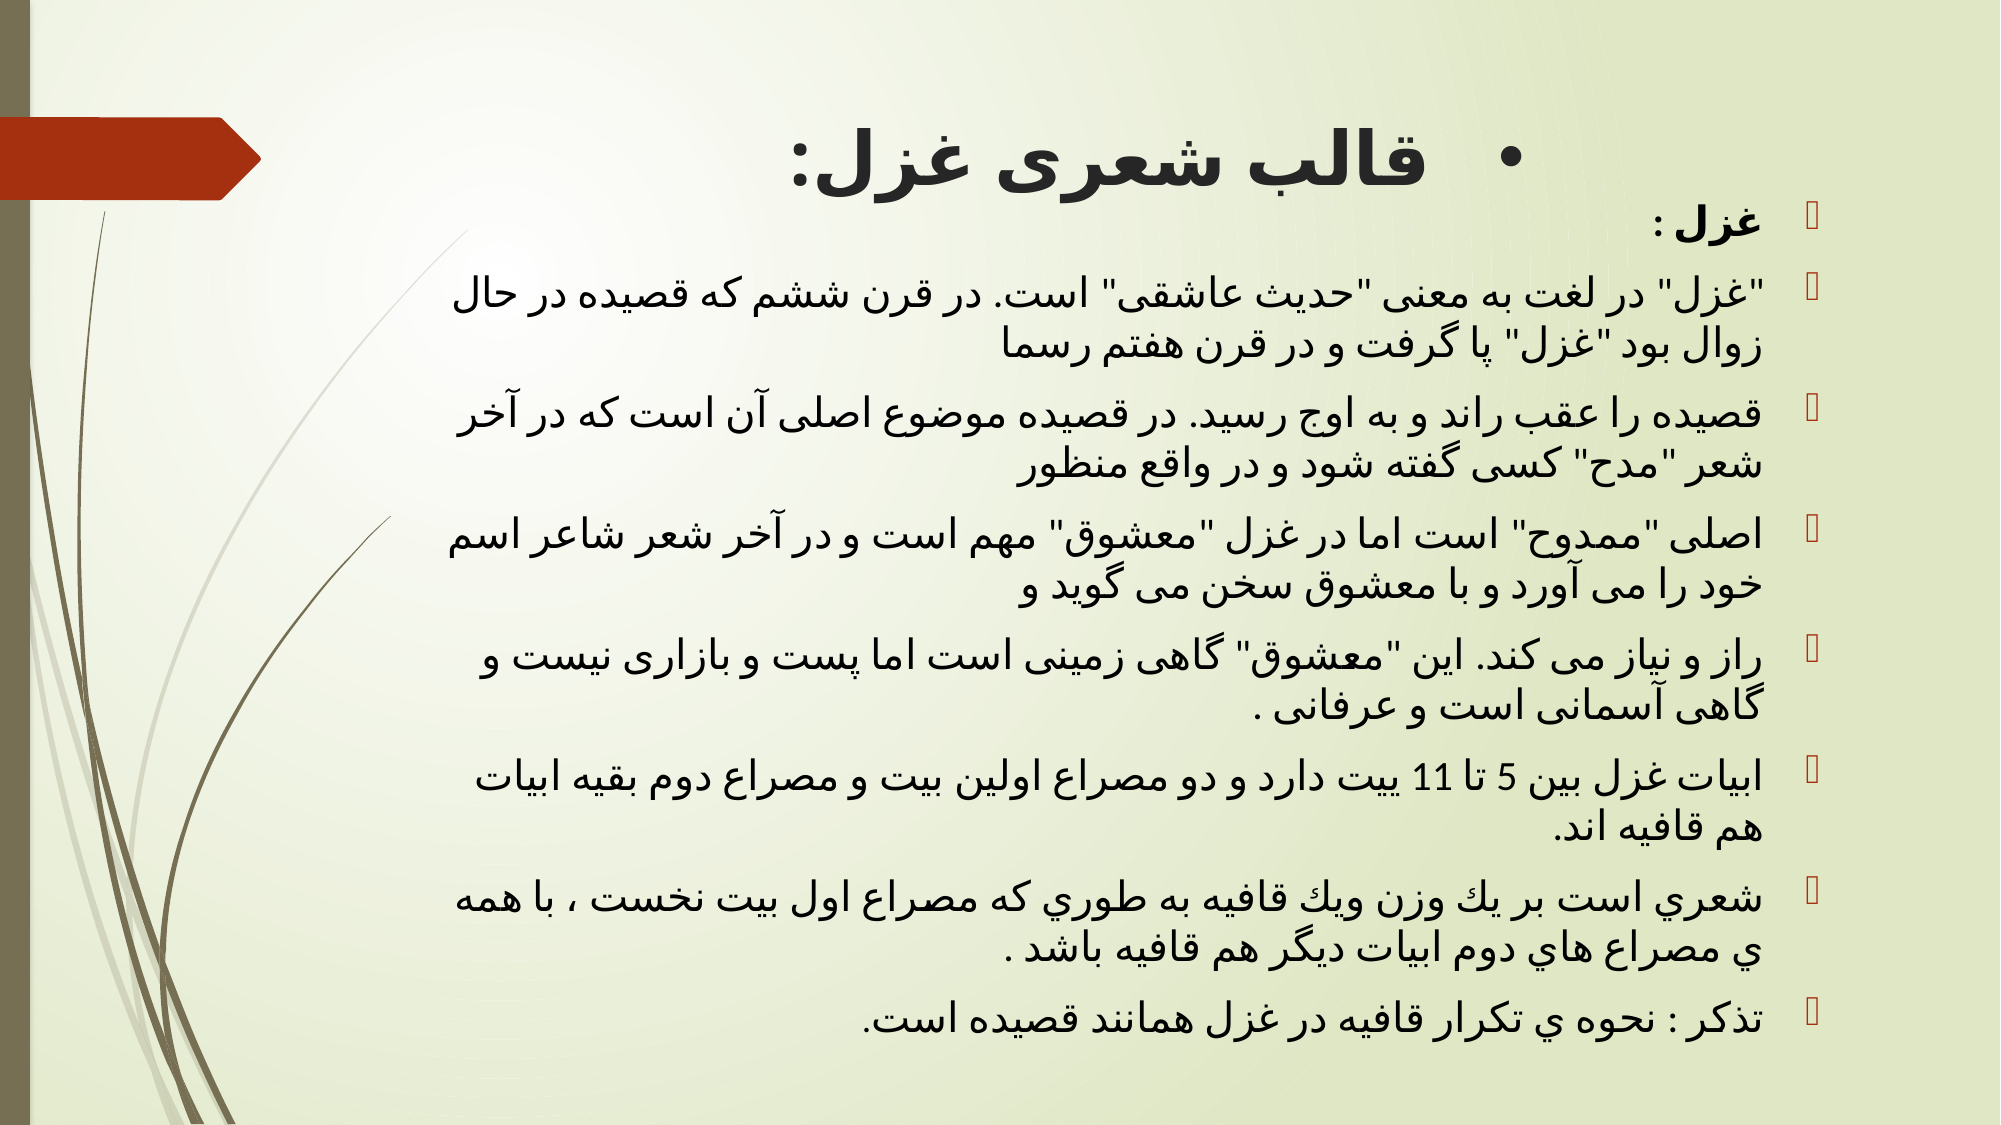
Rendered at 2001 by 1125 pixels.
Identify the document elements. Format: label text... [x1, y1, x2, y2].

title قالب شعری غزل: [425, 102, 1888, 313]
list غزل : "غزل" در لغت به معنی "حدیث عاشقی" است. در قرن ششم که قصیده در حال زوال بود "غزل" پا گرفت و در قرن هفتم رسما قصیده را عقب راند و به اوج رسید. در قصیده موضوع اصلی آن است که در آخر شعر "مدح" کسی گفته شود و در واقع منظور اصلی "ممدوح" است اما در غزل "معشوق" مهم است و در آخر شعر شاعر اسم خود را می آورد و با معشوق سخن می گوید و راز و نیاز می کند. این "معشوق" گاهی زمینی است اما پست و بازاری نیست و گاهی آسمانی است و عرفانی . ابیات غزل بین 5 تا 11 ییت دارد و دو مصراع اولین بیت و مصراع دوم بقیه ابیات هم قافیه اند. شعري است بر يك وزن ويك قافیه به طوري كه مصراع اول بیت نخست ، با همه ي مصراع هاي دوم ابیات ديگر هم قافیه باشد . تذكر : نحوه ي تكرار قافیه در غزل همانند قصیده است. [425, 186, 1836, 1125]
